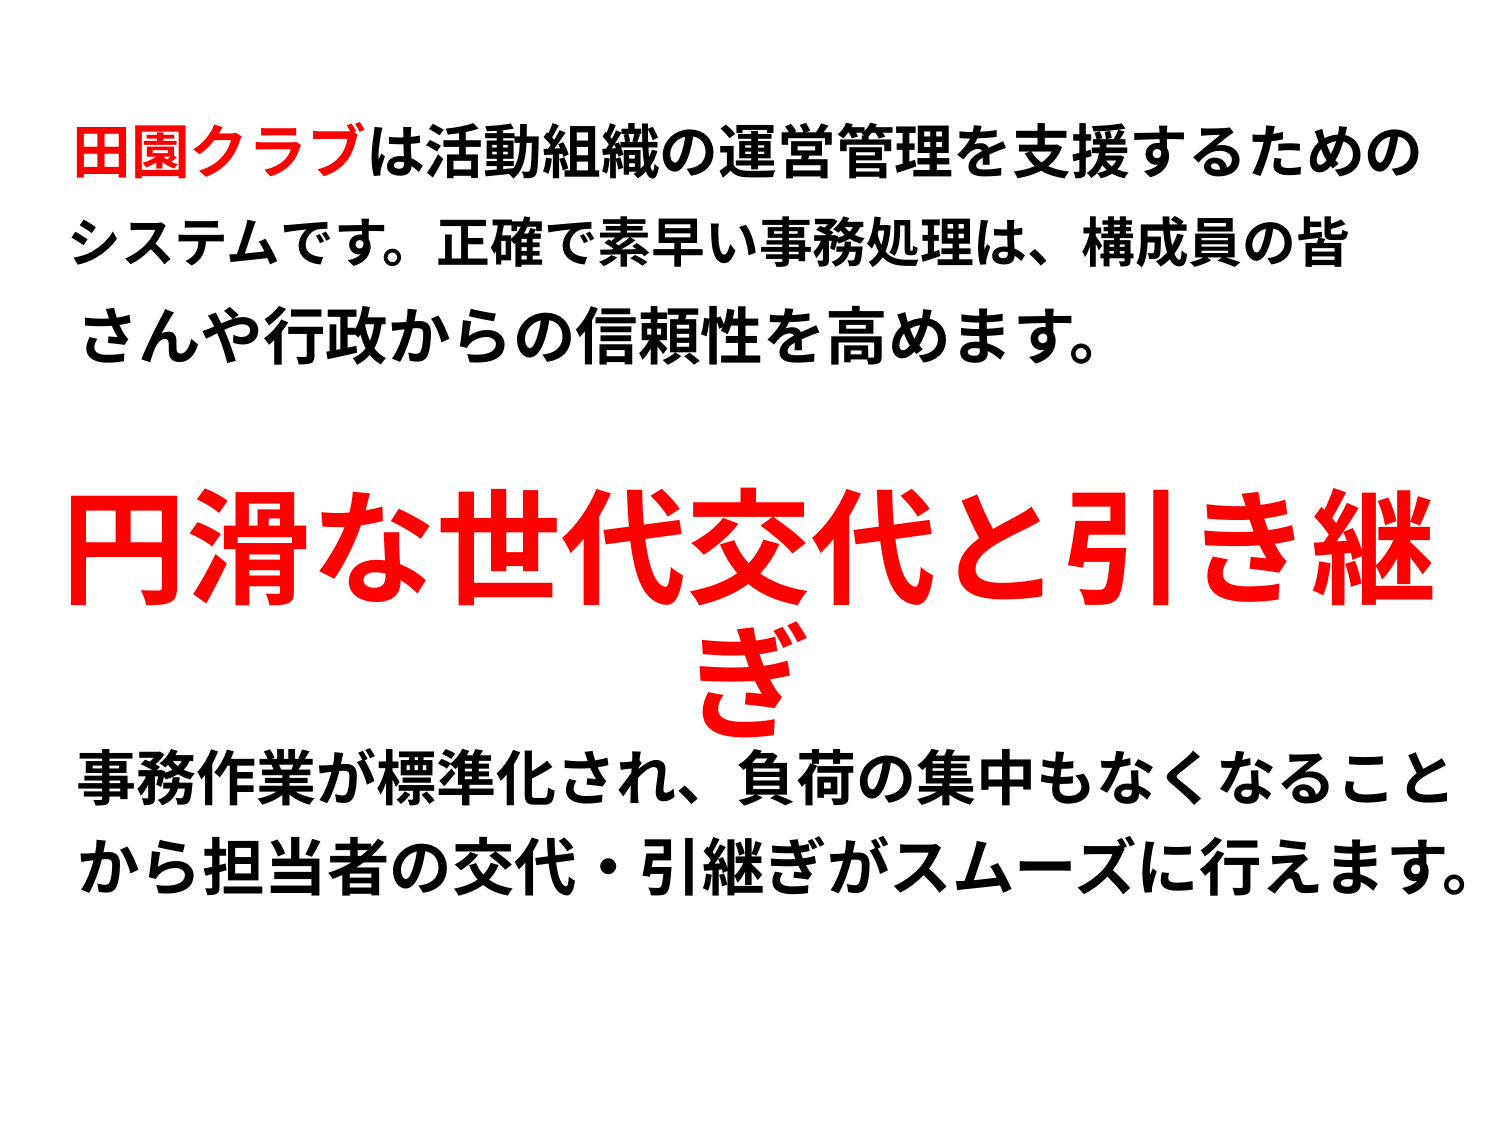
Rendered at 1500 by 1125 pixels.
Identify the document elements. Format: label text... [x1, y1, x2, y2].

text_box 事務作業が標準化され、負荷の集中もなくなること [1, 740, 1500, 828]
text_box さんや行政からの信頼性を高めます。 [0, 298, 1496, 423]
text_box から担当者の交代・引継ぎがスムーズに行えます。 [0, 828, 1500, 916]
text_box 円滑な世代交代と引き継ぎ [0, 479, 1499, 645]
subtitle 田園クラブは活動組織の運営管理を支援するための [0, 115, 1499, 208]
text_box システムです。正確で素早い事務処理は、構成員の皆 [0, 208, 1499, 324]
